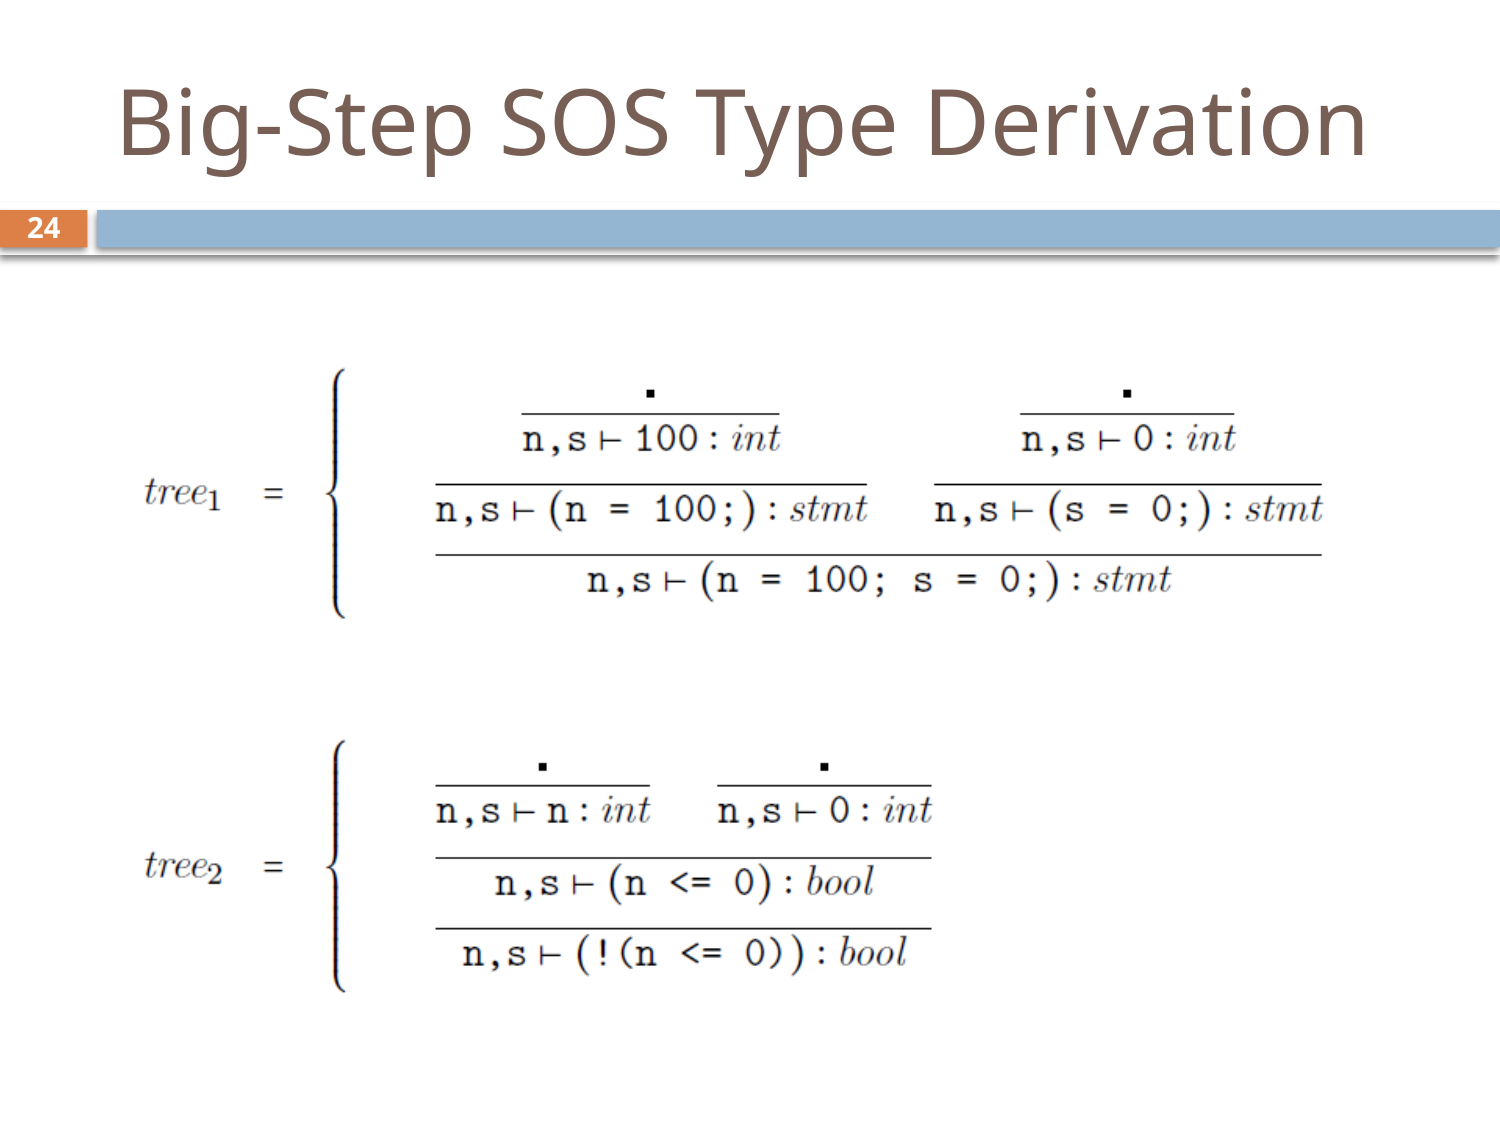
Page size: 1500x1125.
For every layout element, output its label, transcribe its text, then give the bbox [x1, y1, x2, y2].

picture [141, 354, 1359, 626]
picture [137, 724, 960, 1013]
slide_number 24 [0, 208, 88, 249]
title Big-Step SOS Type Derivation [100, 37, 1438, 200]
